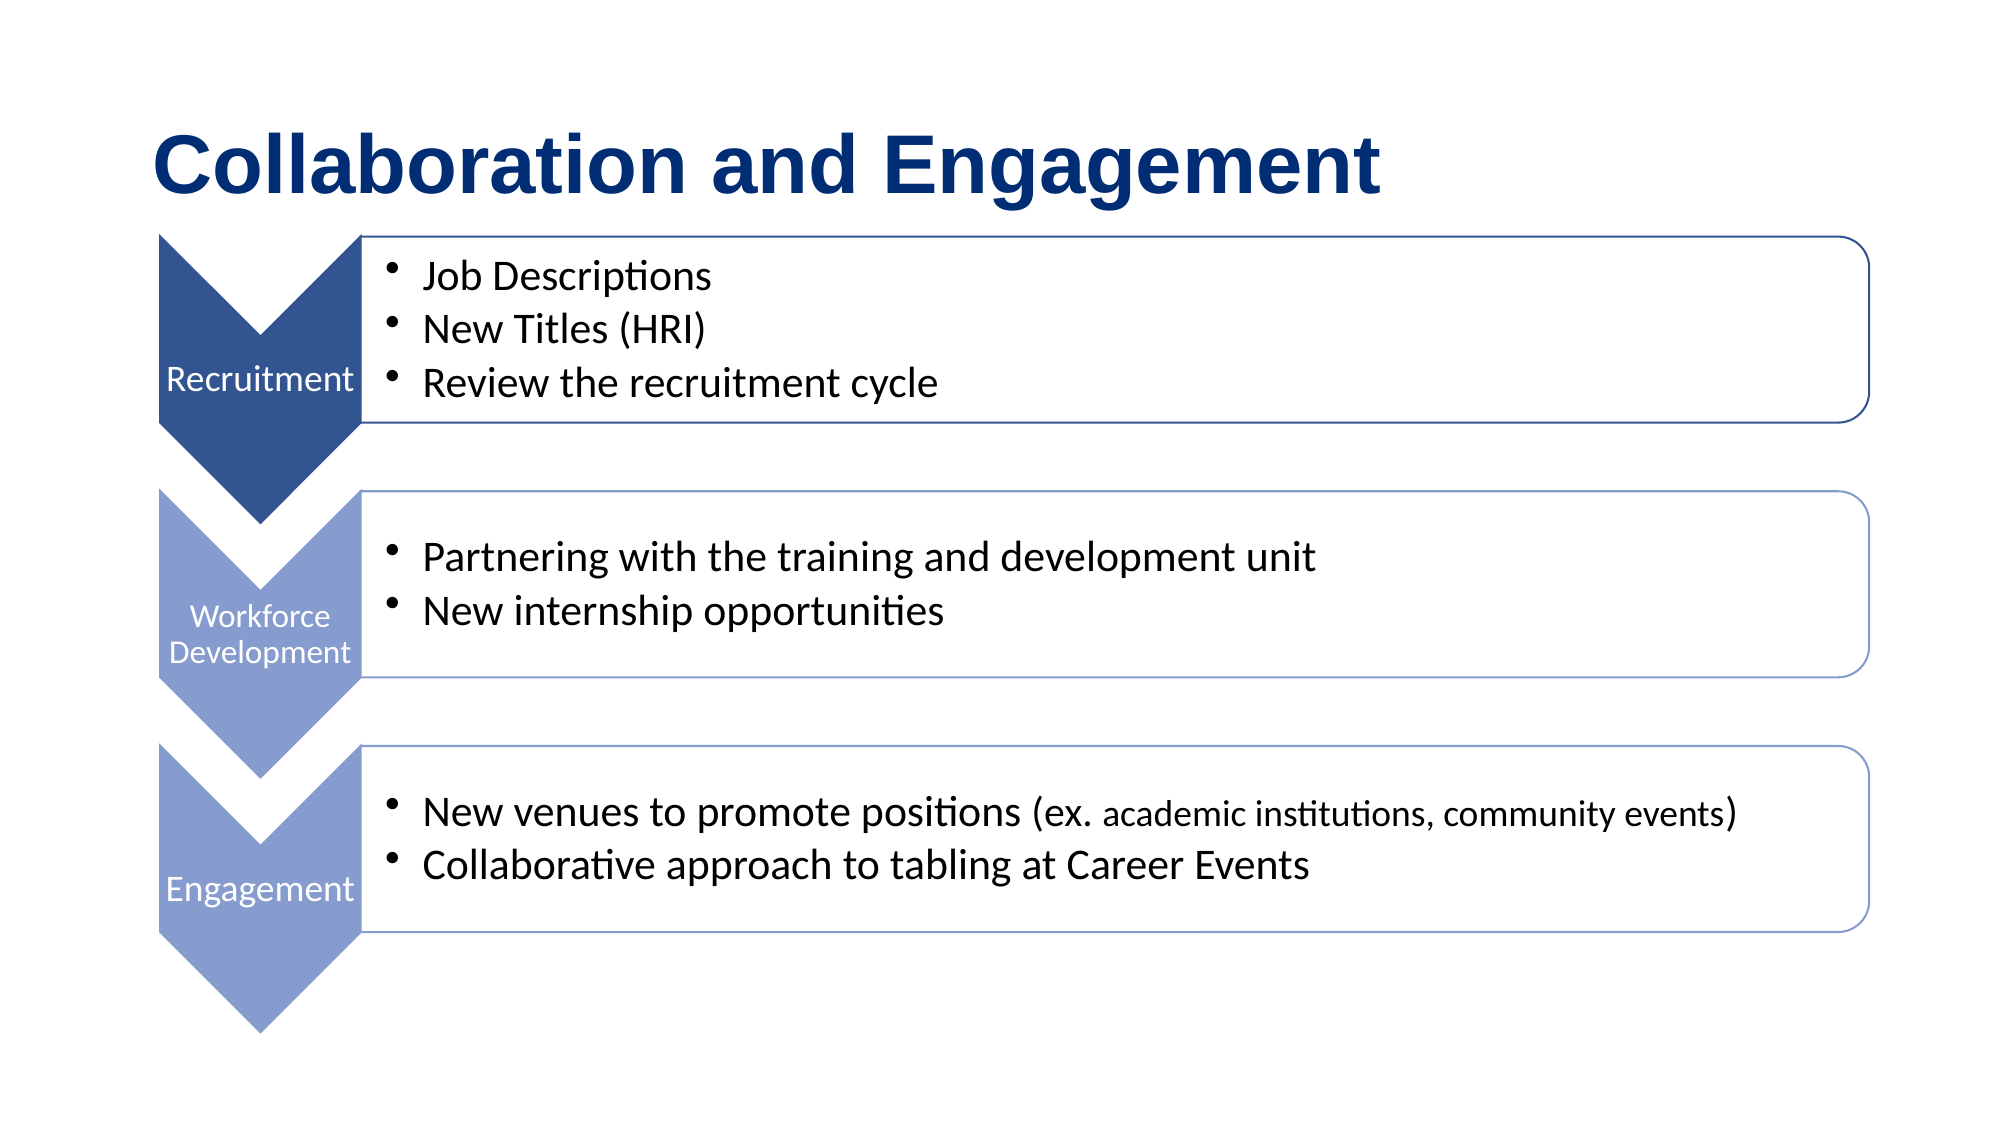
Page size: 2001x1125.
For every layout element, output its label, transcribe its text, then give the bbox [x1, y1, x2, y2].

title Collaboration and Engagement [137, 59, 1863, 278]
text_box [160, 236, 1870, 1033]
